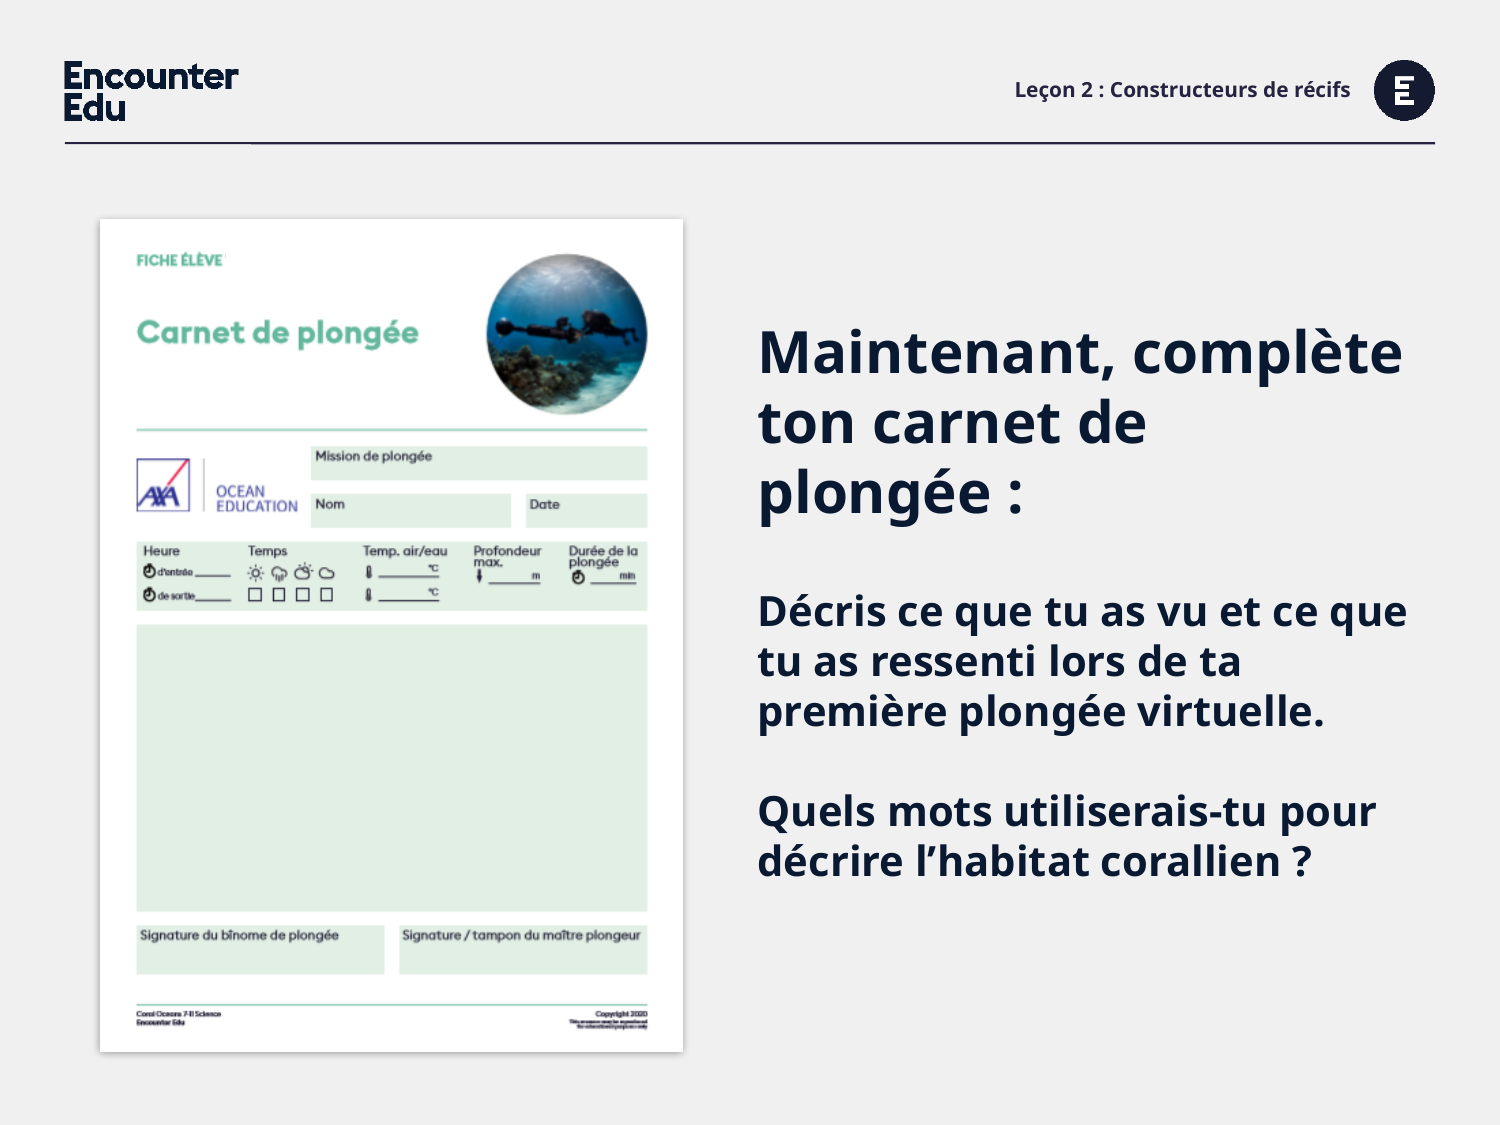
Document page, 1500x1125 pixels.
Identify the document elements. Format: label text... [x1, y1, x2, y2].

picture [1372, 58, 1436, 122]
text_box Maintenant, complète ton carnet de plongée : Décris ce que tu as vu et ce que tu as ressenti lors de ta première plongée virtuelle. Quels mots utiliserais-tu pour décrire l’habitat corallien ? [749, 307, 1436, 893]
picture [100, 219, 683, 1052]
picture [60, 59, 243, 122]
title Leçon 2 : Constructeurs de récifs [749, 67, 1359, 114]
